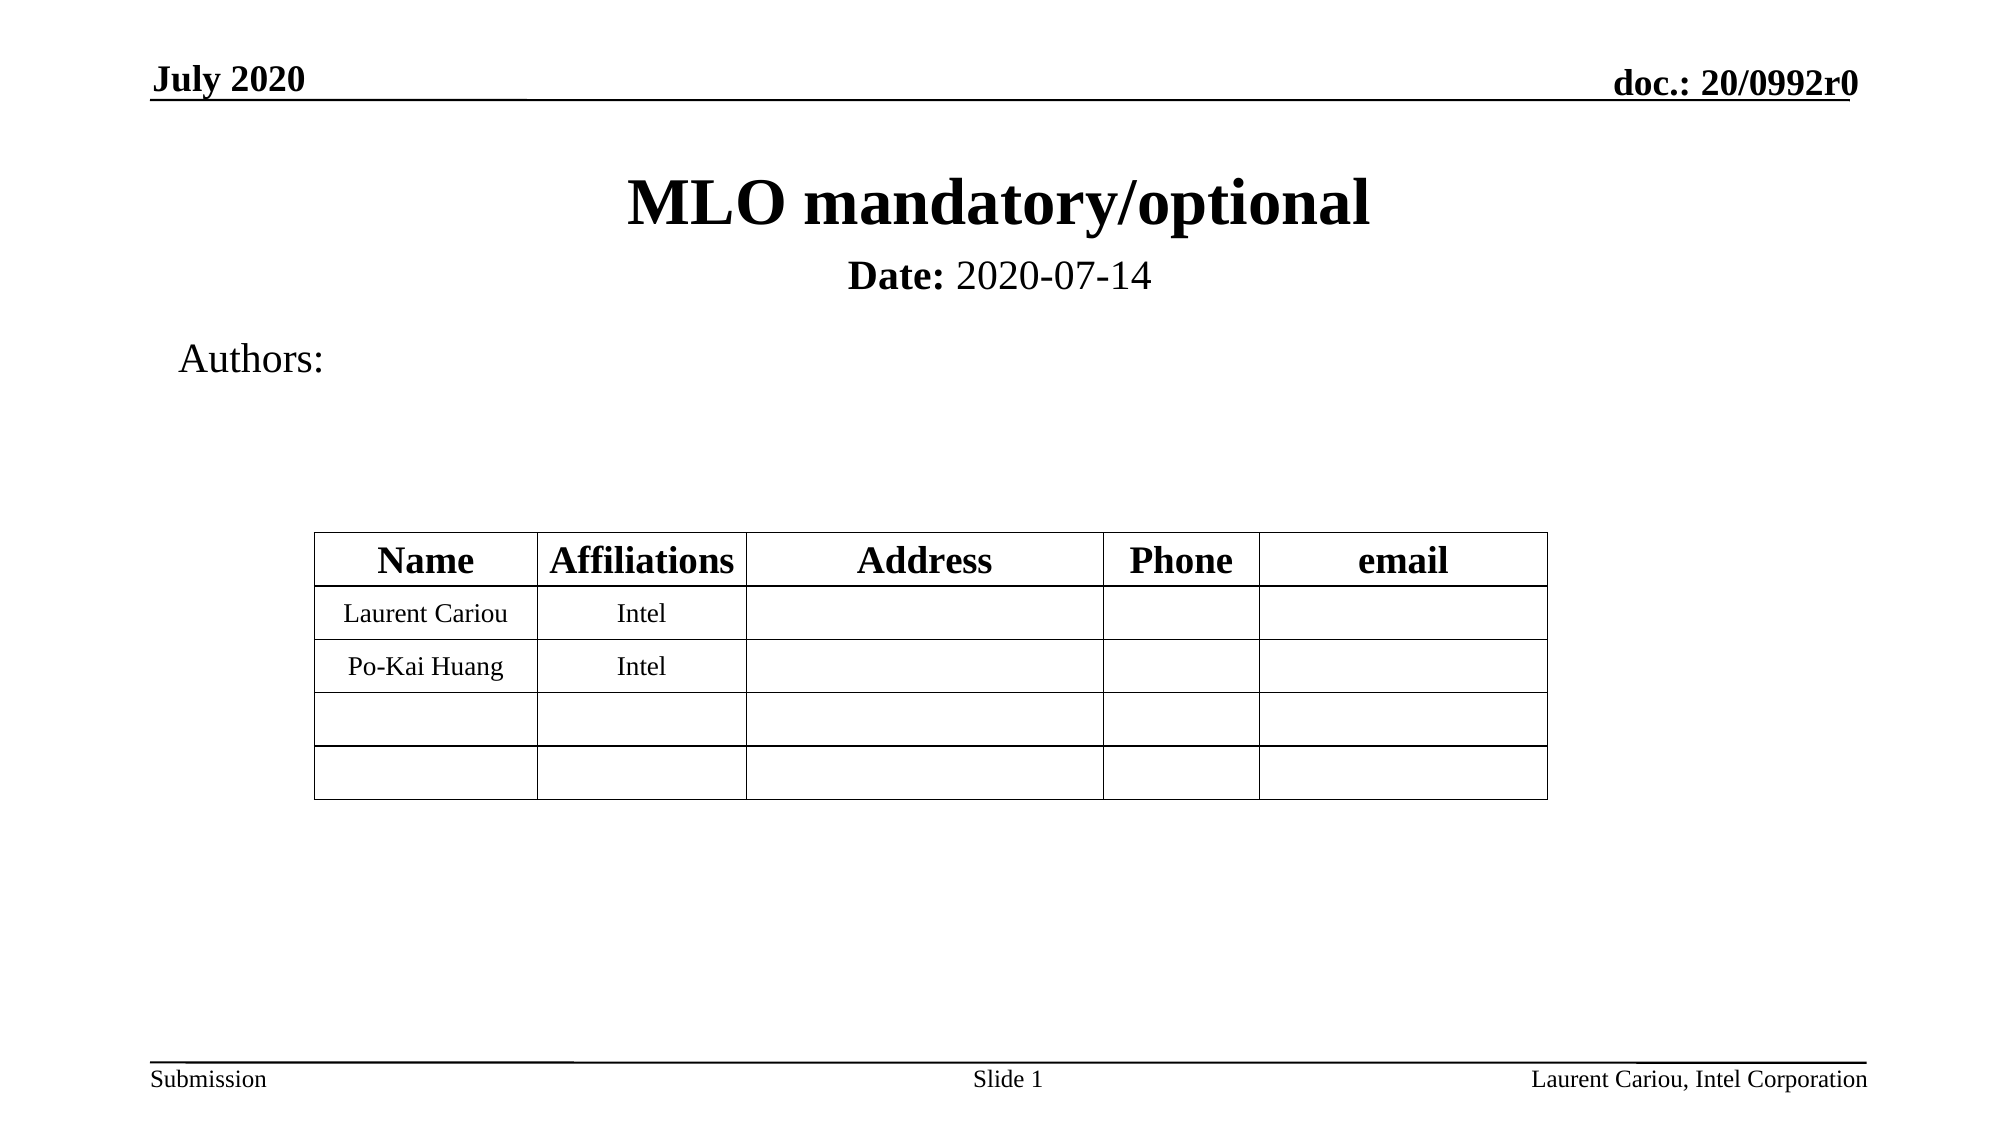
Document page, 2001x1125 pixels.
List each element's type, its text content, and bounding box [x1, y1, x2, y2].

footer Laurent Cariou, Intel Corporation [1171, 1061, 1869, 1093]
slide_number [152, 54, 563, 100]
slide_number Slide 1 [950, 1061, 1067, 1123]
text_box Authors: [162, 323, 401, 387]
subtitle Date: 2020-07-14 [299, 239, 1701, 319]
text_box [299, 531, 1568, 845]
title MLO mandatory/optional [149, 76, 1851, 319]
